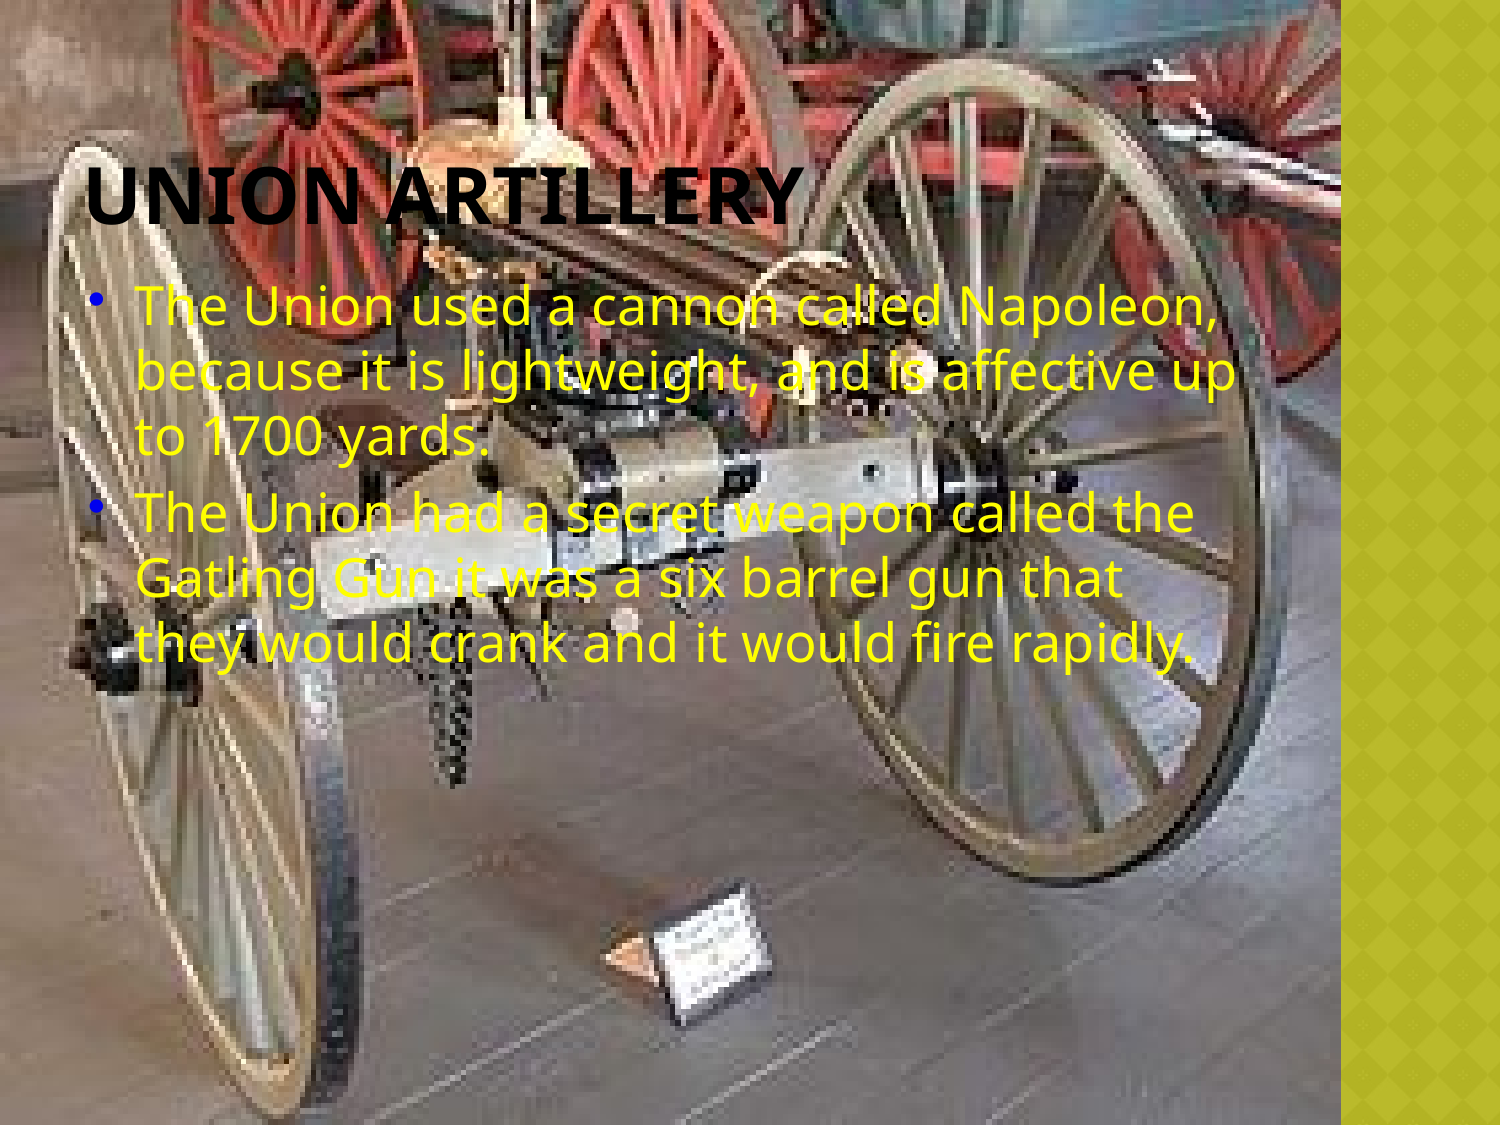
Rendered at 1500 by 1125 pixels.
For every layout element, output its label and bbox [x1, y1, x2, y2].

picture [0, 0, 1341, 1125]
